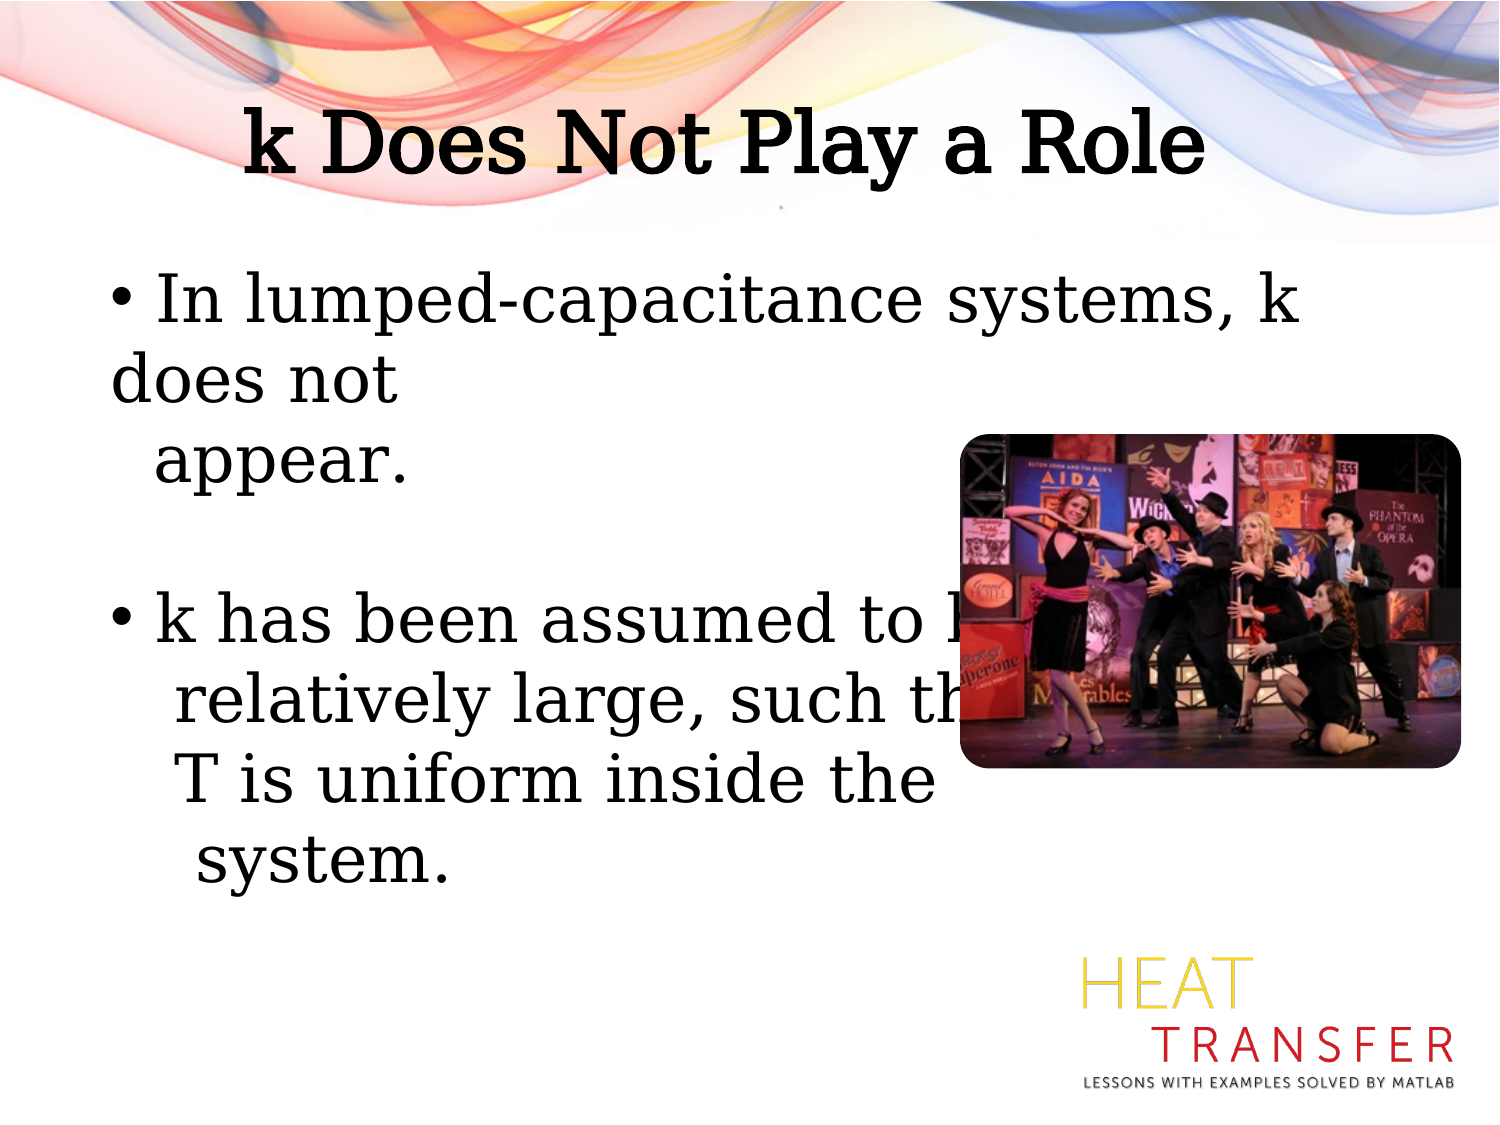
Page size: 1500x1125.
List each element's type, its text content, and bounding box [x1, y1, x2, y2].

picture [0, 1, 1499, 243]
picture [959, 433, 1462, 769]
text_box k Does Not Play a Role [95, 81, 1355, 196]
text_box In lumped-capacitance systems, k does not appear. k has been assumed to be relatively large, such that T is uniform inside the system. [95, 248, 1414, 948]
picture [1075, 946, 1464, 1093]
